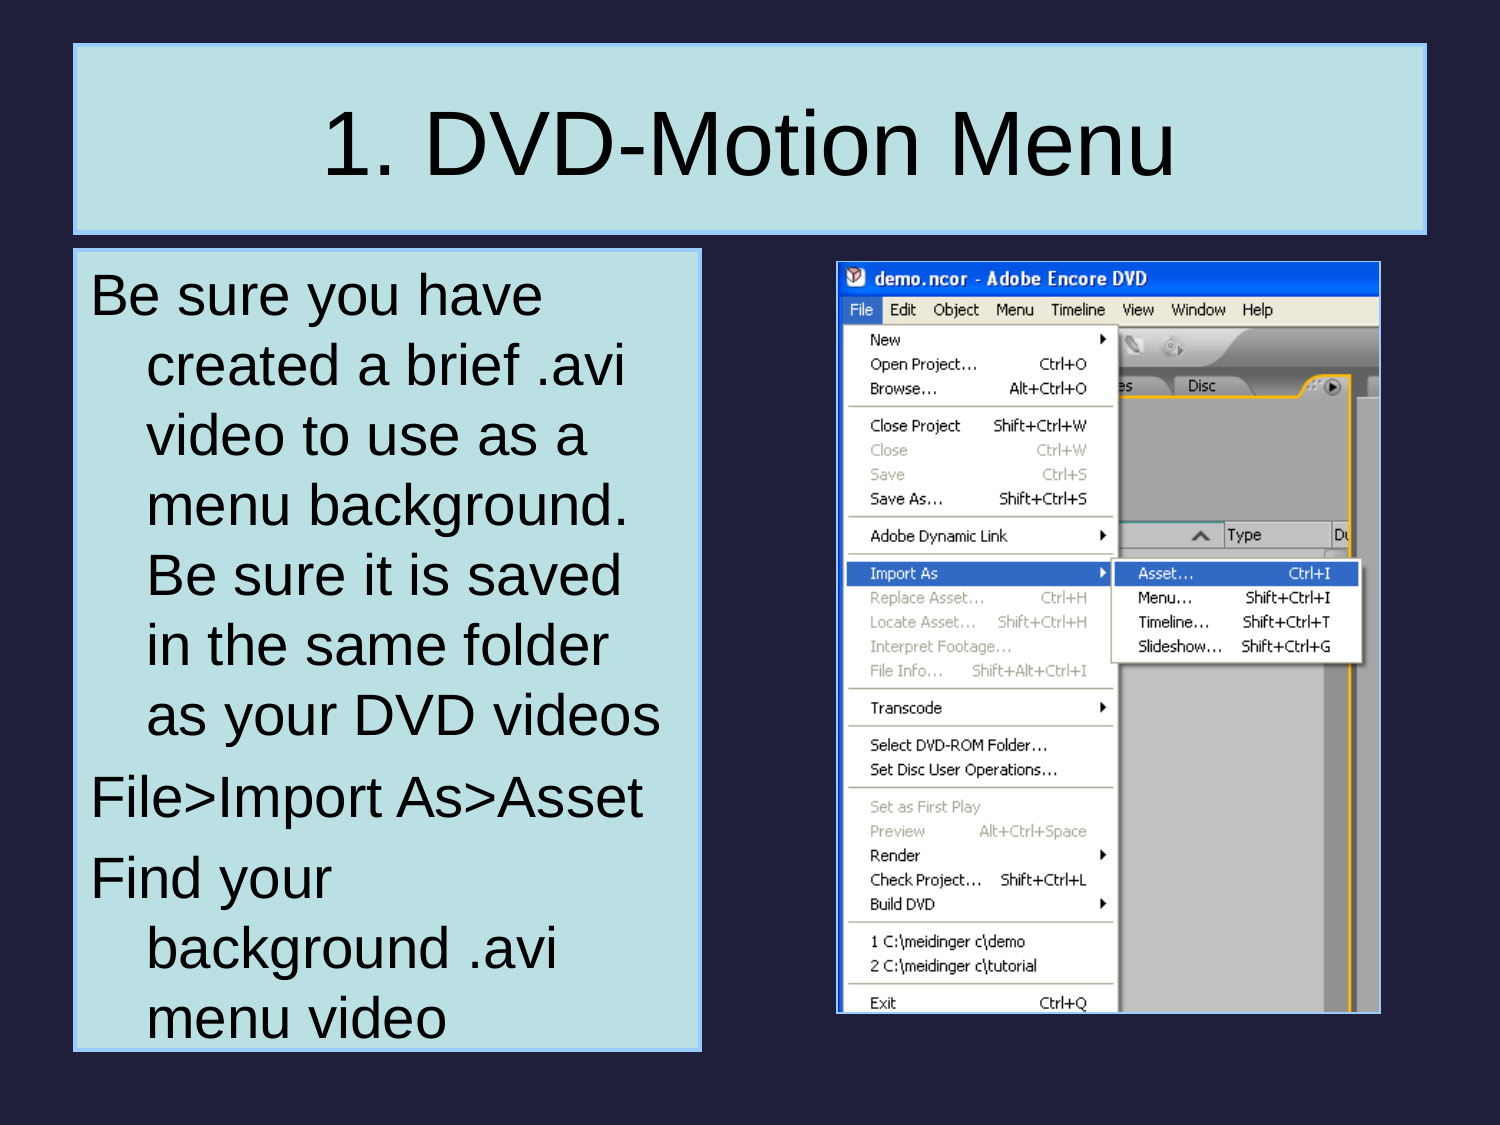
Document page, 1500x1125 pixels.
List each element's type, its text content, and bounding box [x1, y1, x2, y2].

picture [837, 262, 1380, 1013]
list Be sure you have created a brief .avi video to use as a menu background. Be sure it is saved in the same folder as your DVD videos File>Import As>Asset Find your background .avi menu video [74, 249, 701, 1051]
title 1. DVD-Motion Menu [74, 44, 1426, 233]
